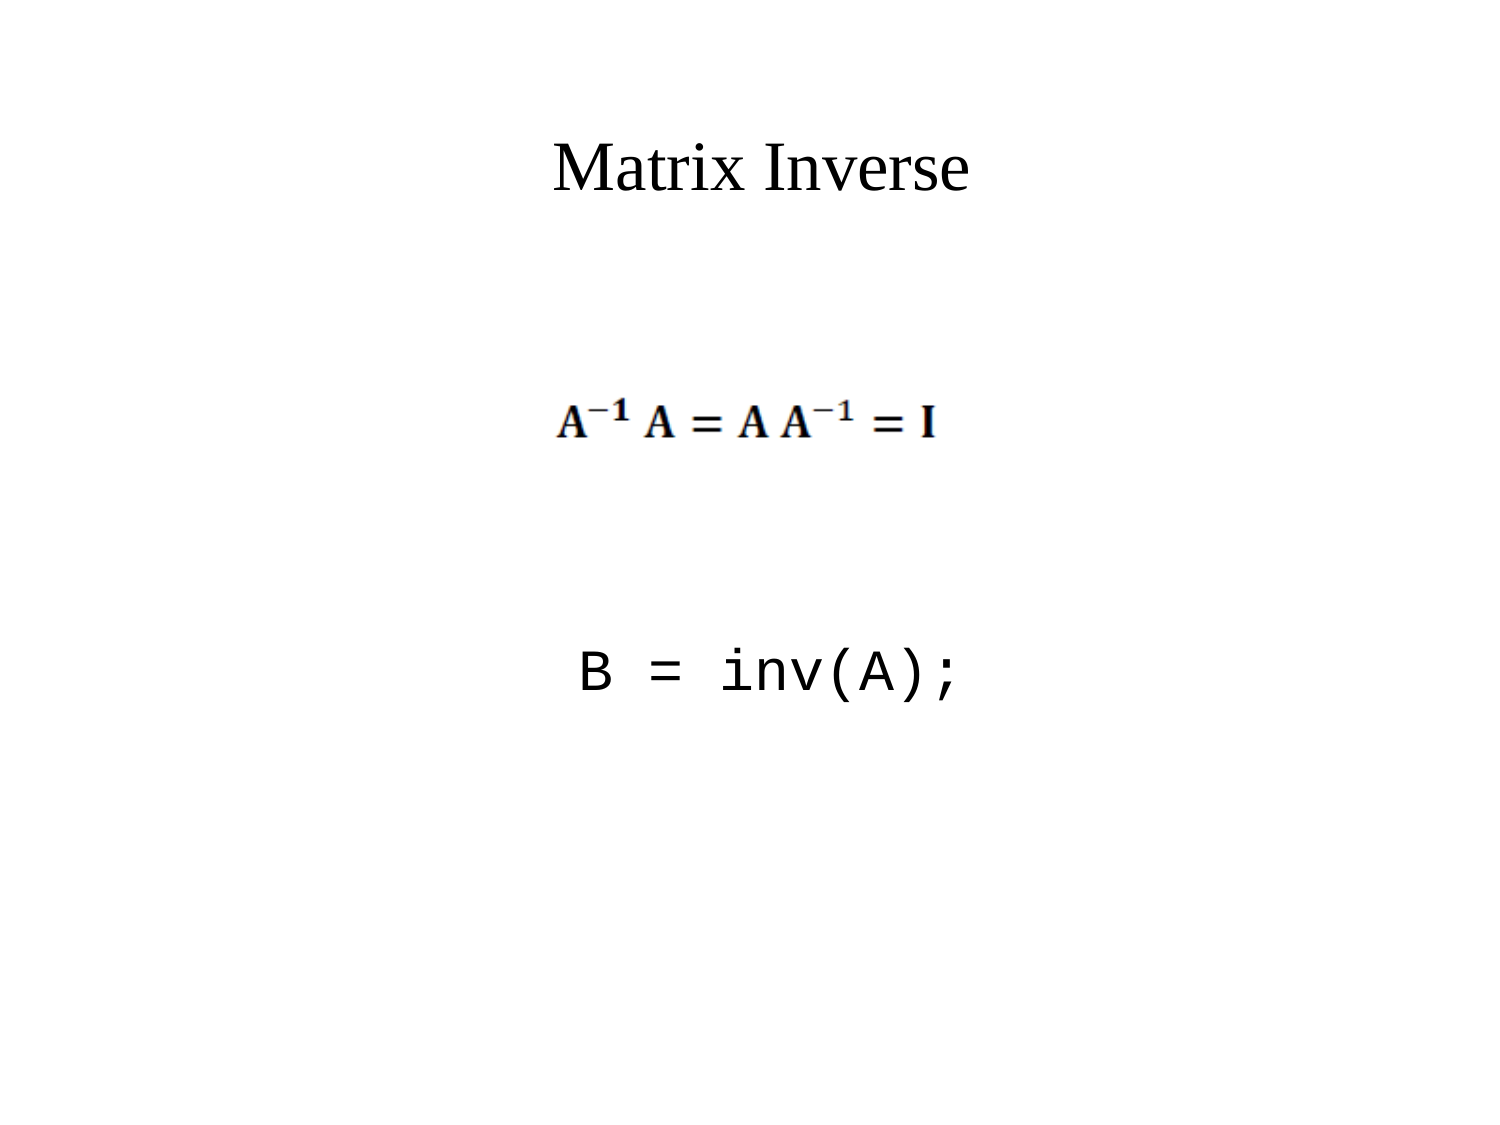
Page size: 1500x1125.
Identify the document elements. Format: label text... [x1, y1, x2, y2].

picture [512, 349, 993, 501]
text_box B = inv(A); [564, 624, 1014, 710]
title Matrix Inverse [87, 112, 1438, 213]
